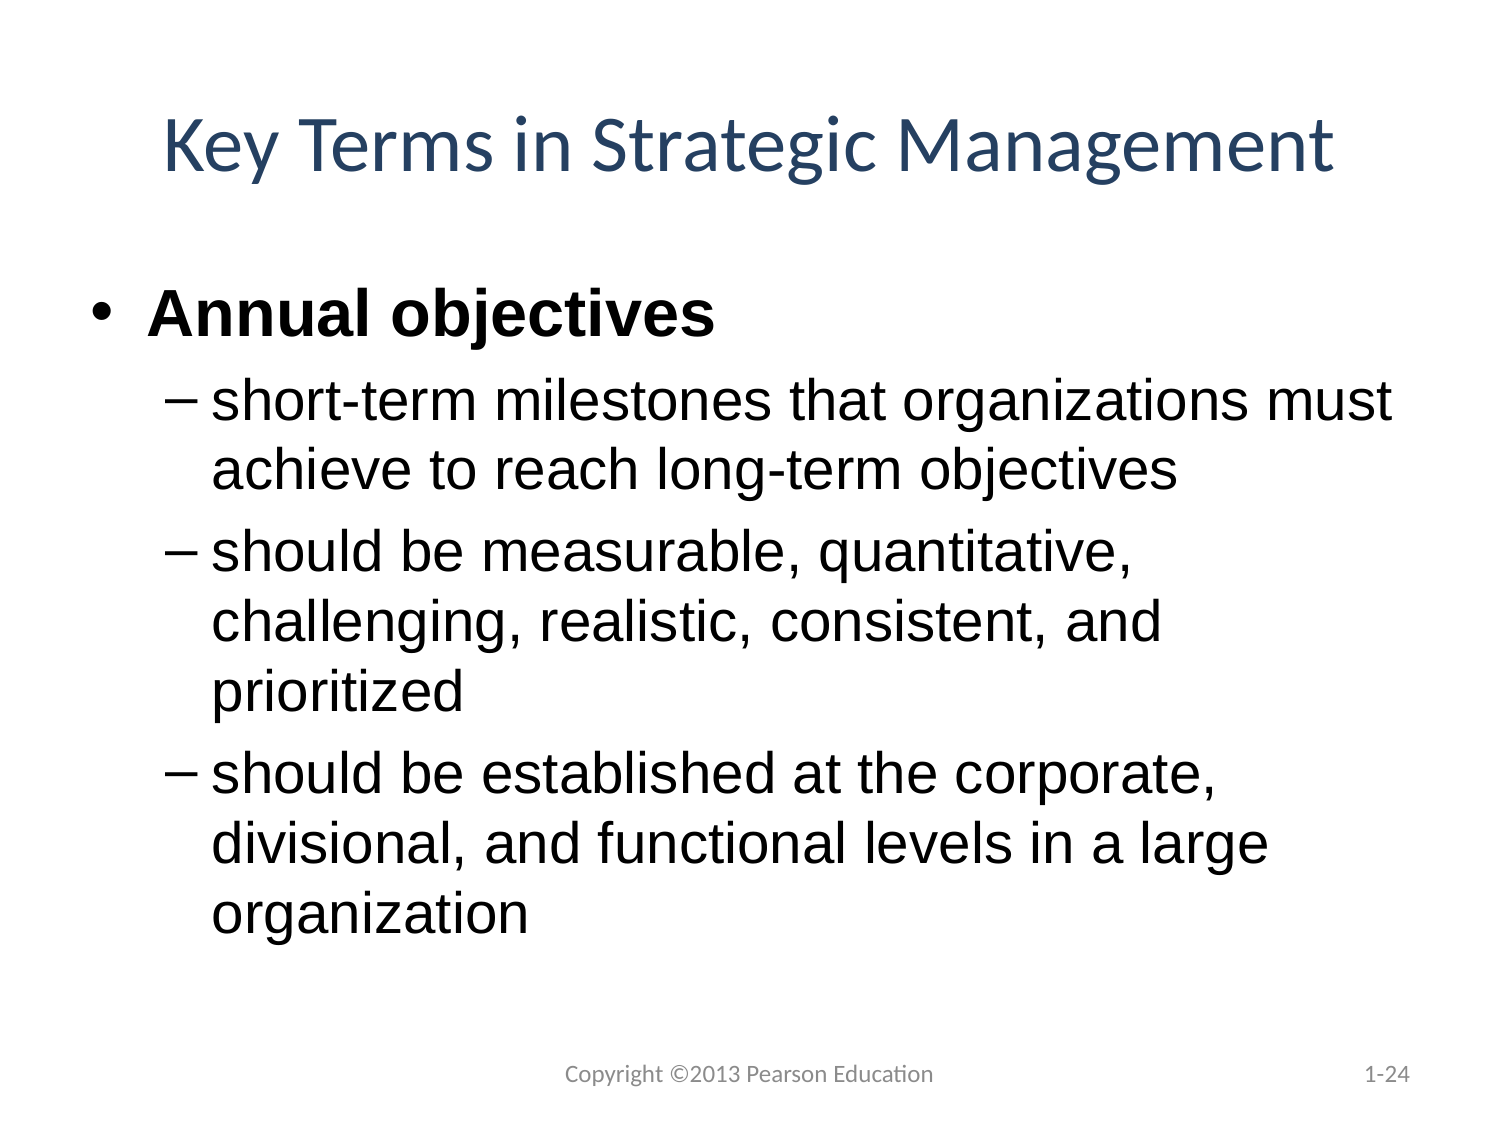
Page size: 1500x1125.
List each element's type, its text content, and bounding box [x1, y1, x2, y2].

list Annual objectives short-term milestones that organizations must achieve to reach long-term objectives should be measurable, quantitative, challenging, realistic, consistent, and prioritized should be established at the corporate, divisional, and functional levels in a large organization [75, 262, 1425, 1005]
slide_number 1-24 [1074, 1042, 1425, 1103]
footer Copyright ©2013 Pearson Education [512, 1042, 988, 1103]
title Key Terms in Strategic Management [75, 45, 1425, 233]
